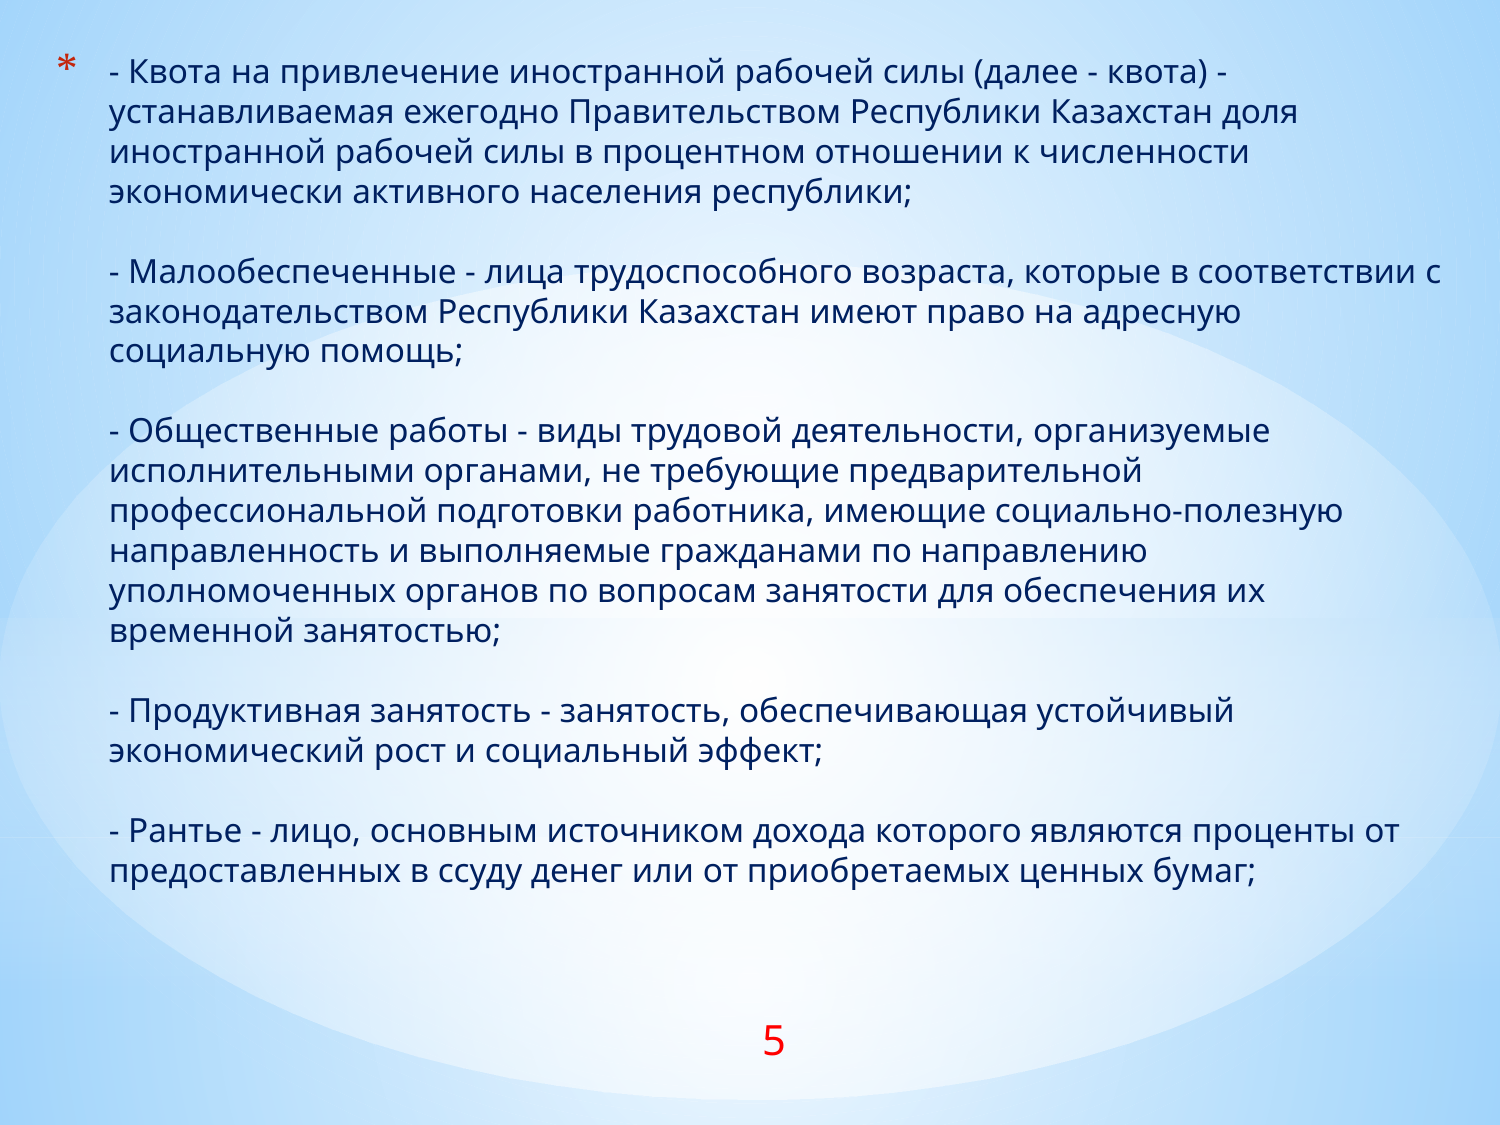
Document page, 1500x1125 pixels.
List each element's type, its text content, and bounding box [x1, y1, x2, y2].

slide_number 5 [624, 1012, 925, 1073]
title - Квота на привлечение иностранной рабочей силы (далее - квота) - устанавливаемая ежегодно Правительством Республики Казахстан доля иностранной рабочей силы в процентном отношении к численности экономически активного населения республики; - Малообеспеченные - лица трудоспособного возраста, которые в соответствии с законодательством Республики Казахстан имеют право на адресную социальную помощь; - Общественные работы - виды трудовой деятельности, организуемые исполнительными органами, не требующие предварительной профессиональной подготовки работника, имеющие социально-полезную направленность и выполняемые гражданами по направлению уполномоченных органов по вопросам занятости для обеспечения их временной занятостью; - Продуктивная занятость - занятость, обеспечивающая устойчивый экономический рост и социальный эффект; - Рантье - лицо, основным источником дохода которого являются проценты от предоставленных в ссуду денег или от приобретаемых ценных бумаг; [41, 42, 1459, 1012]
footer [75, 1012, 624, 1073]
